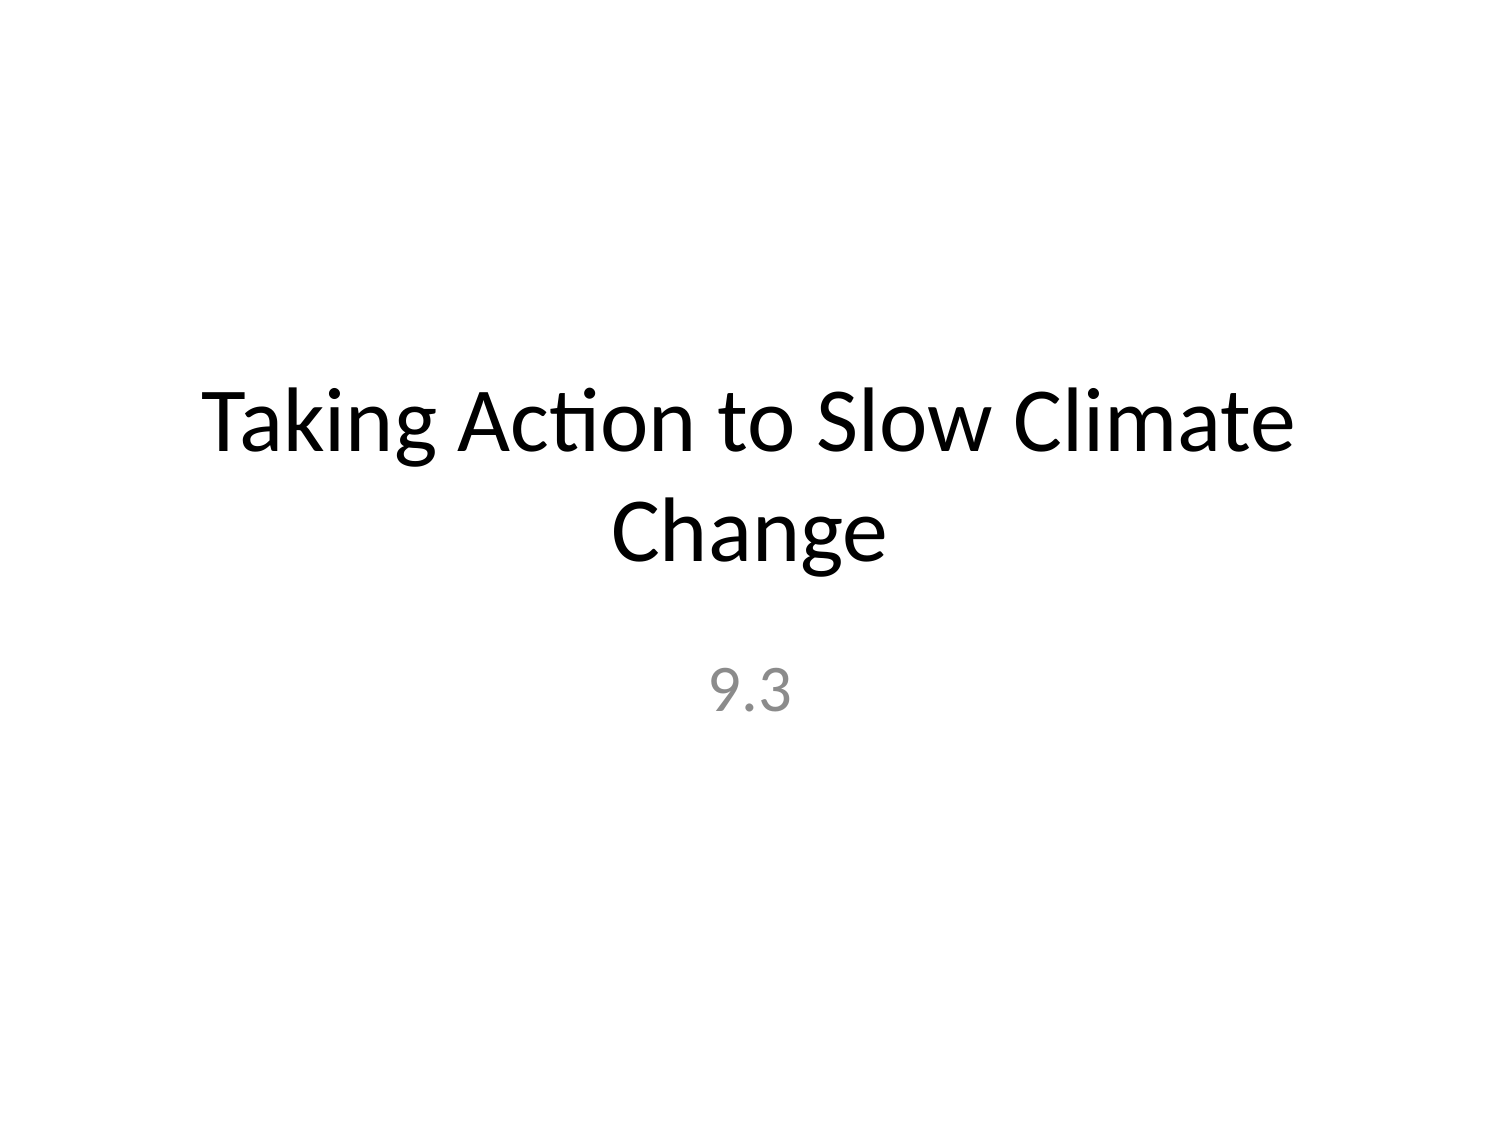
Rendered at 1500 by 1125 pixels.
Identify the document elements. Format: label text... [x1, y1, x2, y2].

title Taking Action to Slow Climate Change [112, 349, 1388, 591]
subtitle 9.3 [225, 637, 1275, 925]
